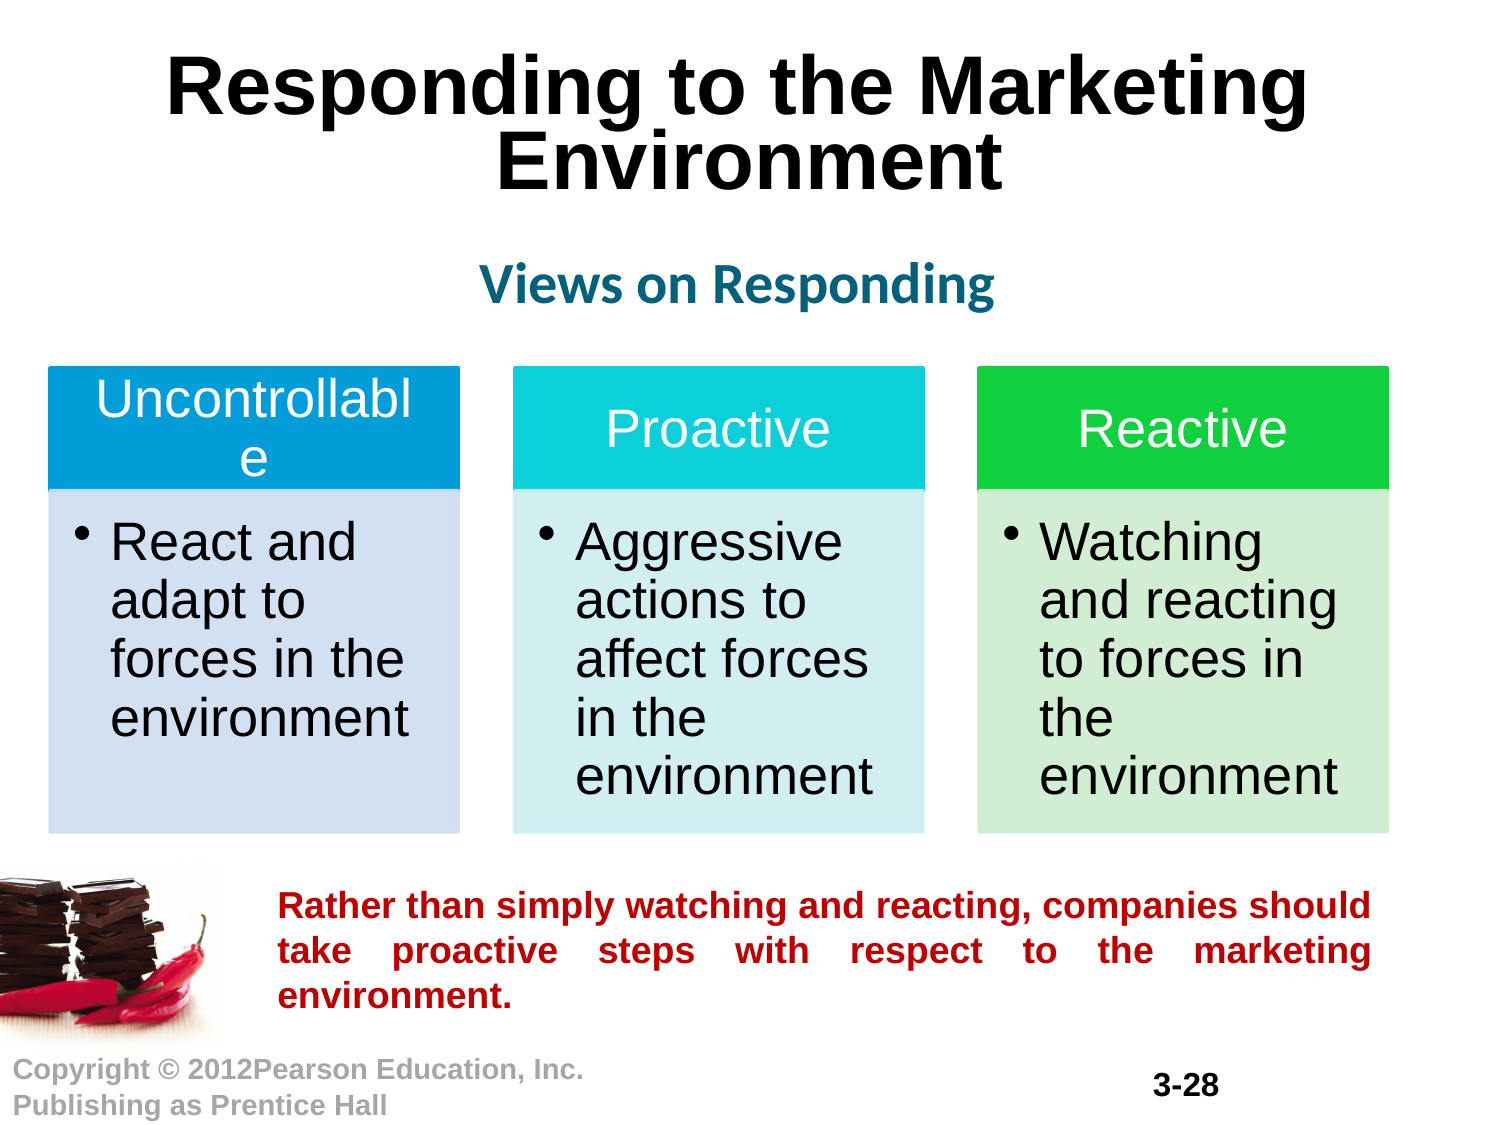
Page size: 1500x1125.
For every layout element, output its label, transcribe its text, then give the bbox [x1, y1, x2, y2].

title Responding to the Marketing Environment [112, 37, 1388, 226]
list Views on Responding [149, 237, 1326, 301]
picture [0, 862, 225, 1050]
text_box Rather than simply watching and reacting, companies should take proactive steps with respect to the marketing environment. [262, 882, 1388, 1024]
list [49, 324, 1388, 876]
